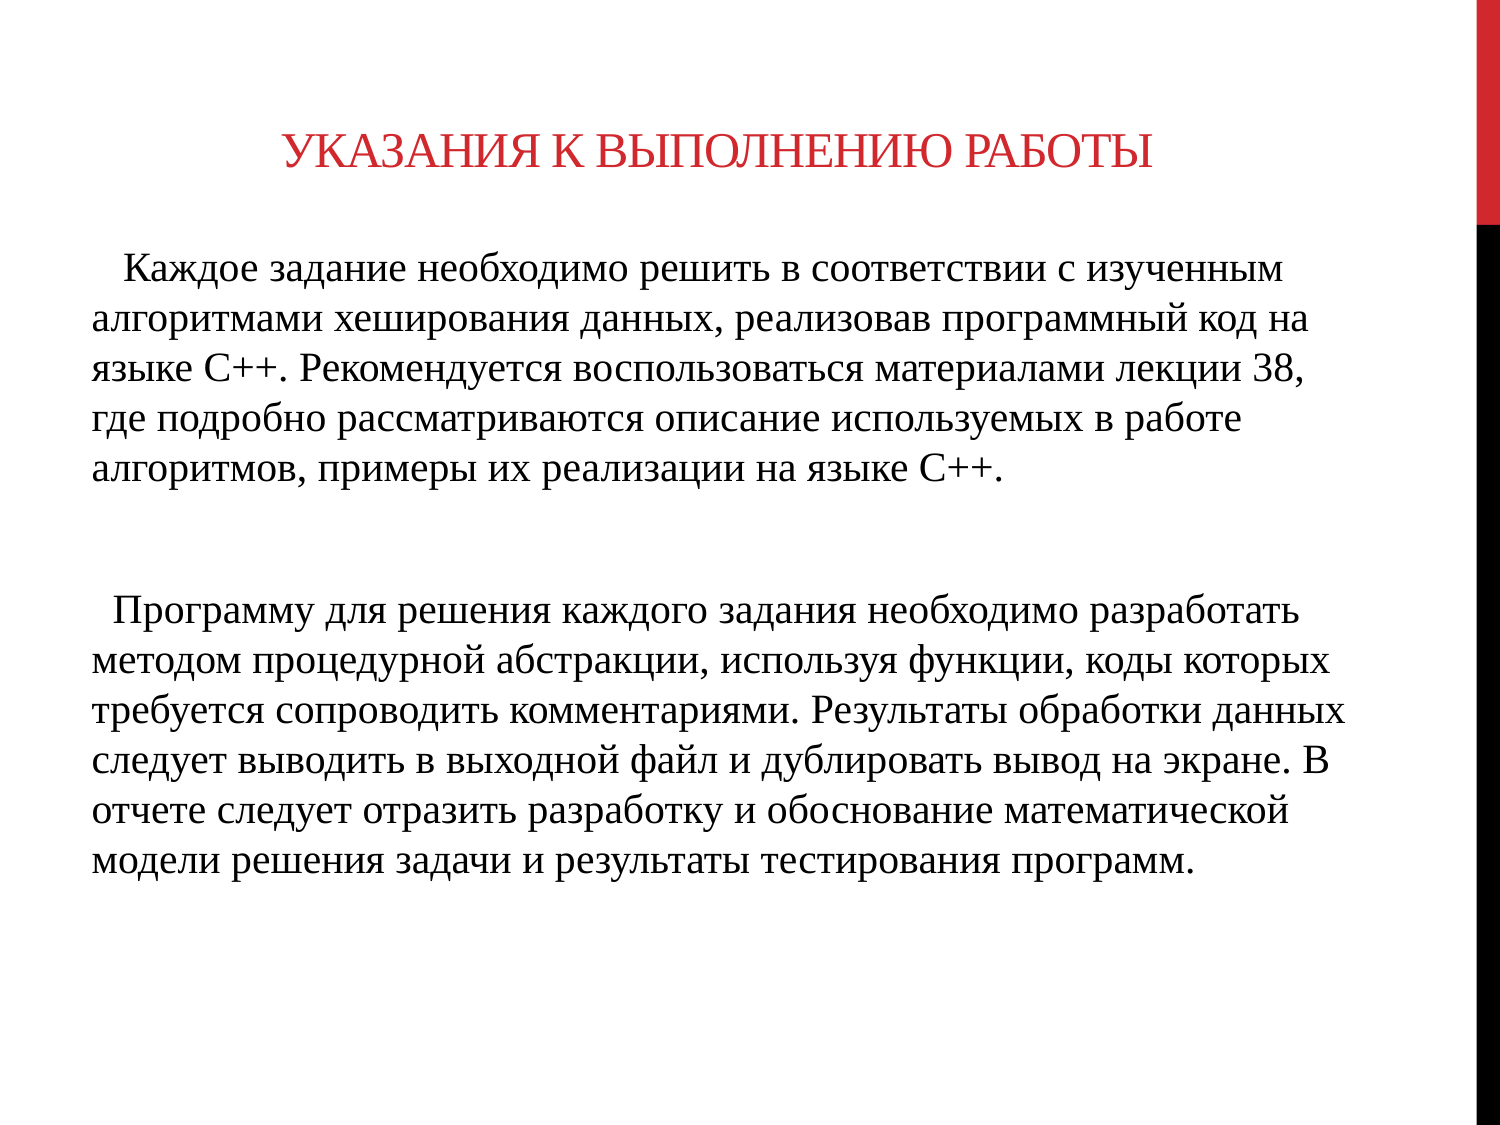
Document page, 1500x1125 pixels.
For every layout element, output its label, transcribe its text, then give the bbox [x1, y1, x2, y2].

list Каждое задание необходимо решить в соответствии с изученным алгоритмами хеширования данных, реализовав программный код на языке С++. Рекомендуется воспользоваться материалами лекции 38, где подробно рассматриваются описание используемых в работе алгоритмов, примеры их реализации на языке С++. Программу для решения каждого задания необходимо разработать методом процедурной абстракции, используя функции, коды которых требуется сопроводить комментариями. Результаты обработки данных следует выводить в выходной файл и дублировать вывод на экране. В отчете следует отразить разработку и обоснование математической модели решения задачи и результаты тестирования программ. [76, 231, 1365, 950]
title Указания к выполнению работы [242, 0, 1193, 186]
